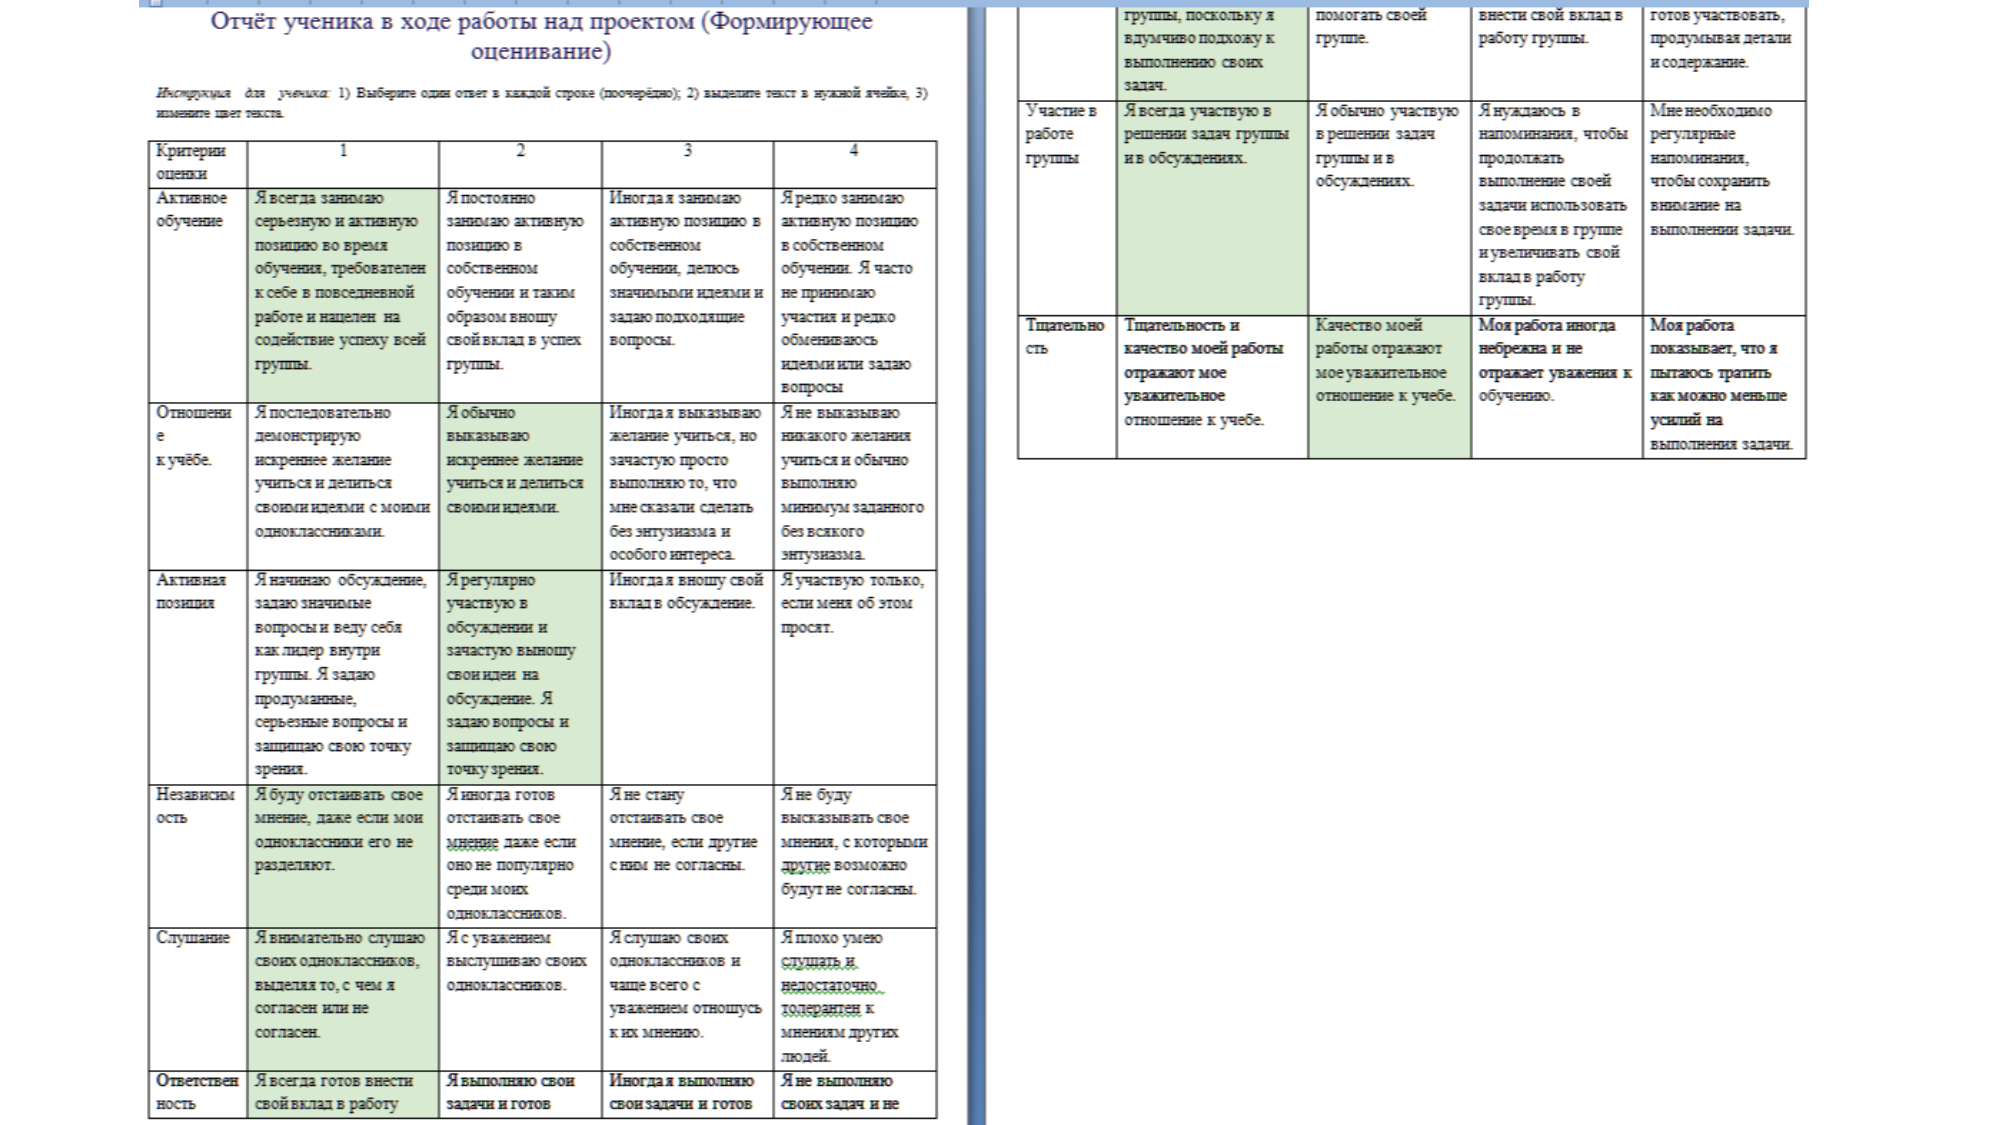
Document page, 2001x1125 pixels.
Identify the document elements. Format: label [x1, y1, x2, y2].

picture [138, 0, 1809, 1125]
